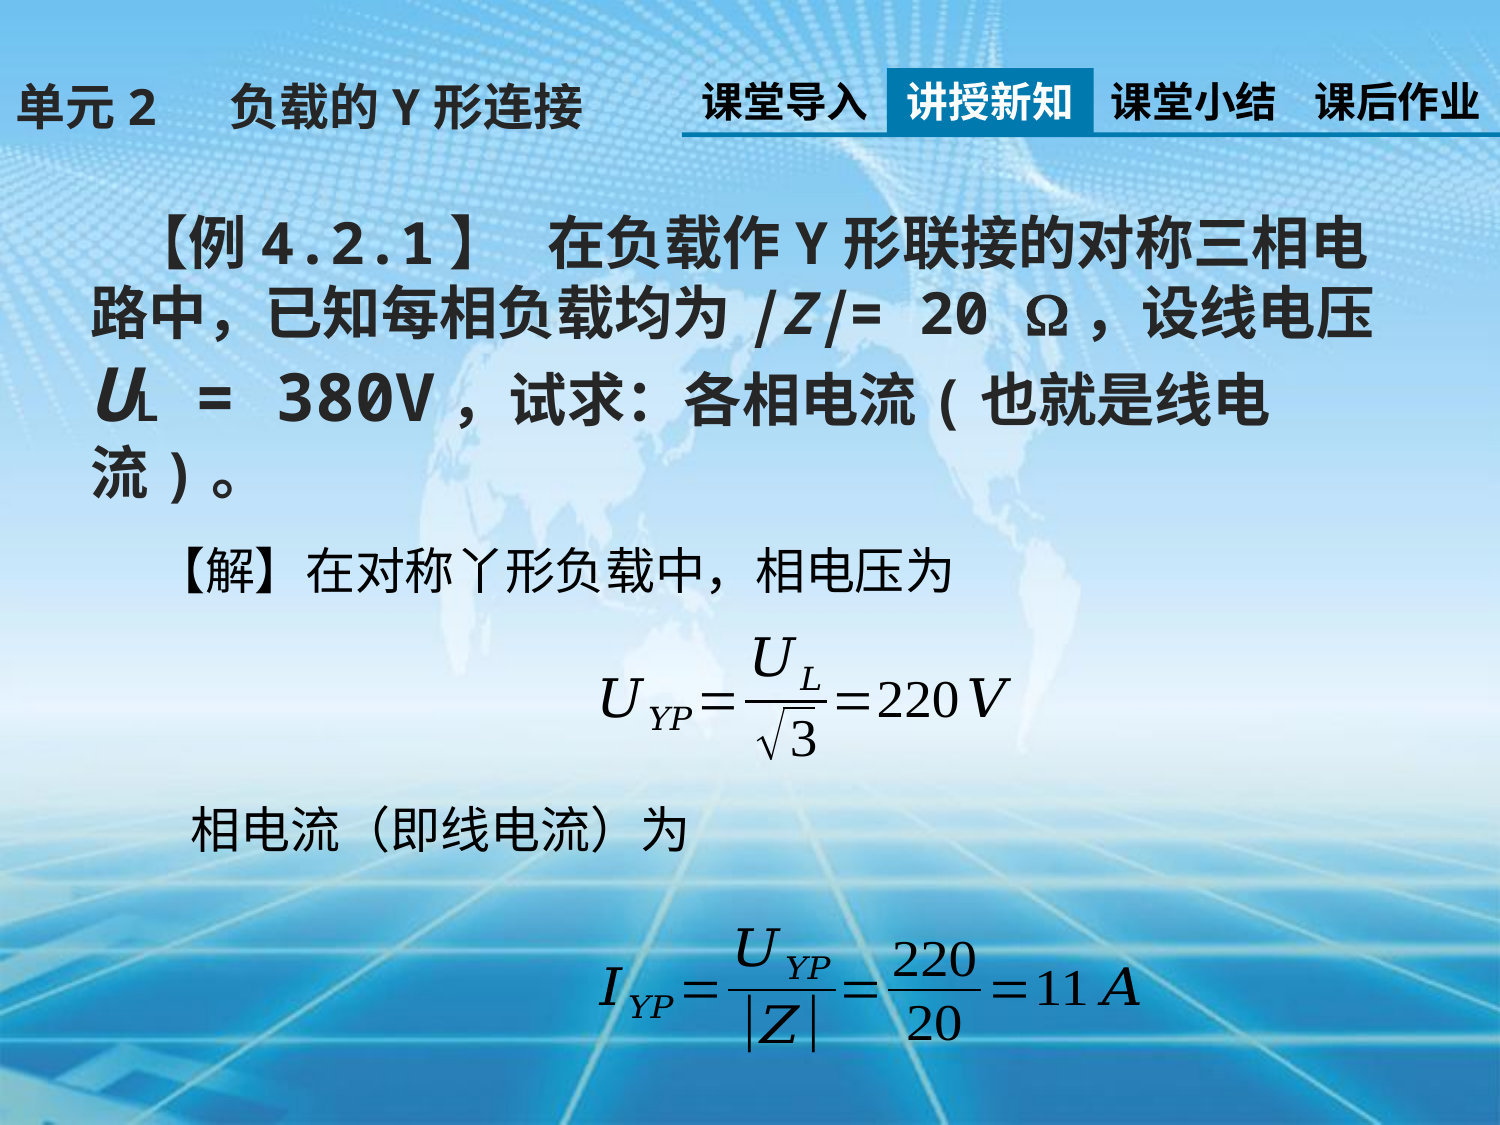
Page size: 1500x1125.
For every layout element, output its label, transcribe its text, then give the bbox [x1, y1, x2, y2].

picture [0, 0, 1500, 1125]
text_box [1, 67, 1500, 144]
text_box 【例4.2.1】 在负载作Y形联接的对称三相电路中，已知每相负载均为|Z|= 20 ，设线电压UL = 380V，试求：各相电流(也就是线电流)。 [74, 262, 1425, 450]
text_box 相电流（即线电流）为 [175, 791, 926, 867]
text_box 【解】在对称丫形负载中，相电压为 [140, 532, 1192, 607]
